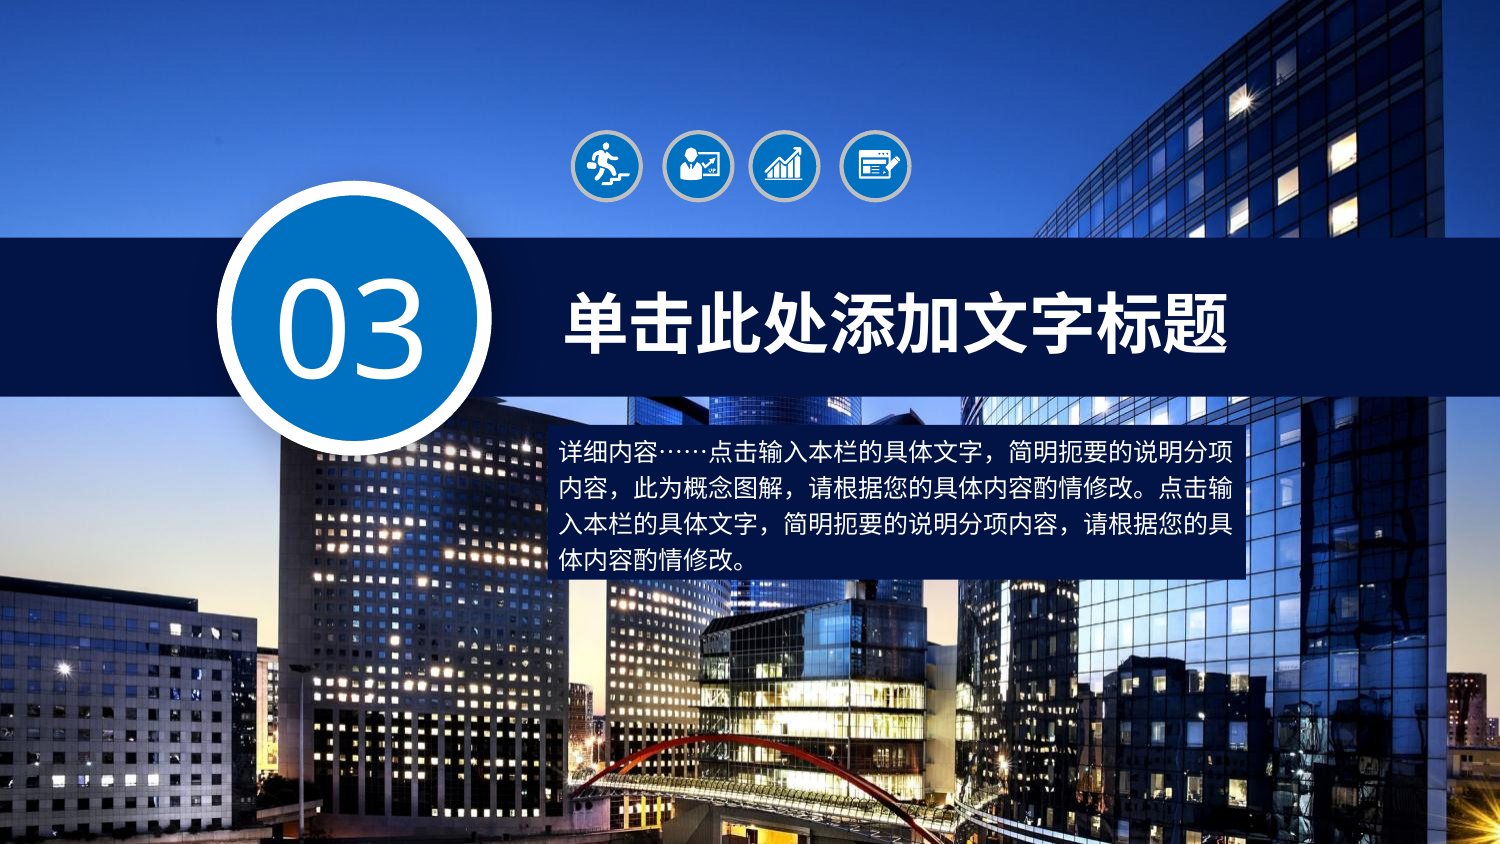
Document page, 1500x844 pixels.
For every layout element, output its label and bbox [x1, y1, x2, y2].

text_box [750, 132, 819, 201]
text_box [841, 132, 910, 201]
text_box [572, 132, 642, 201]
text_box [223, 187, 485, 449]
text_box [664, 132, 733, 201]
picture [0, 0, 1500, 844]
